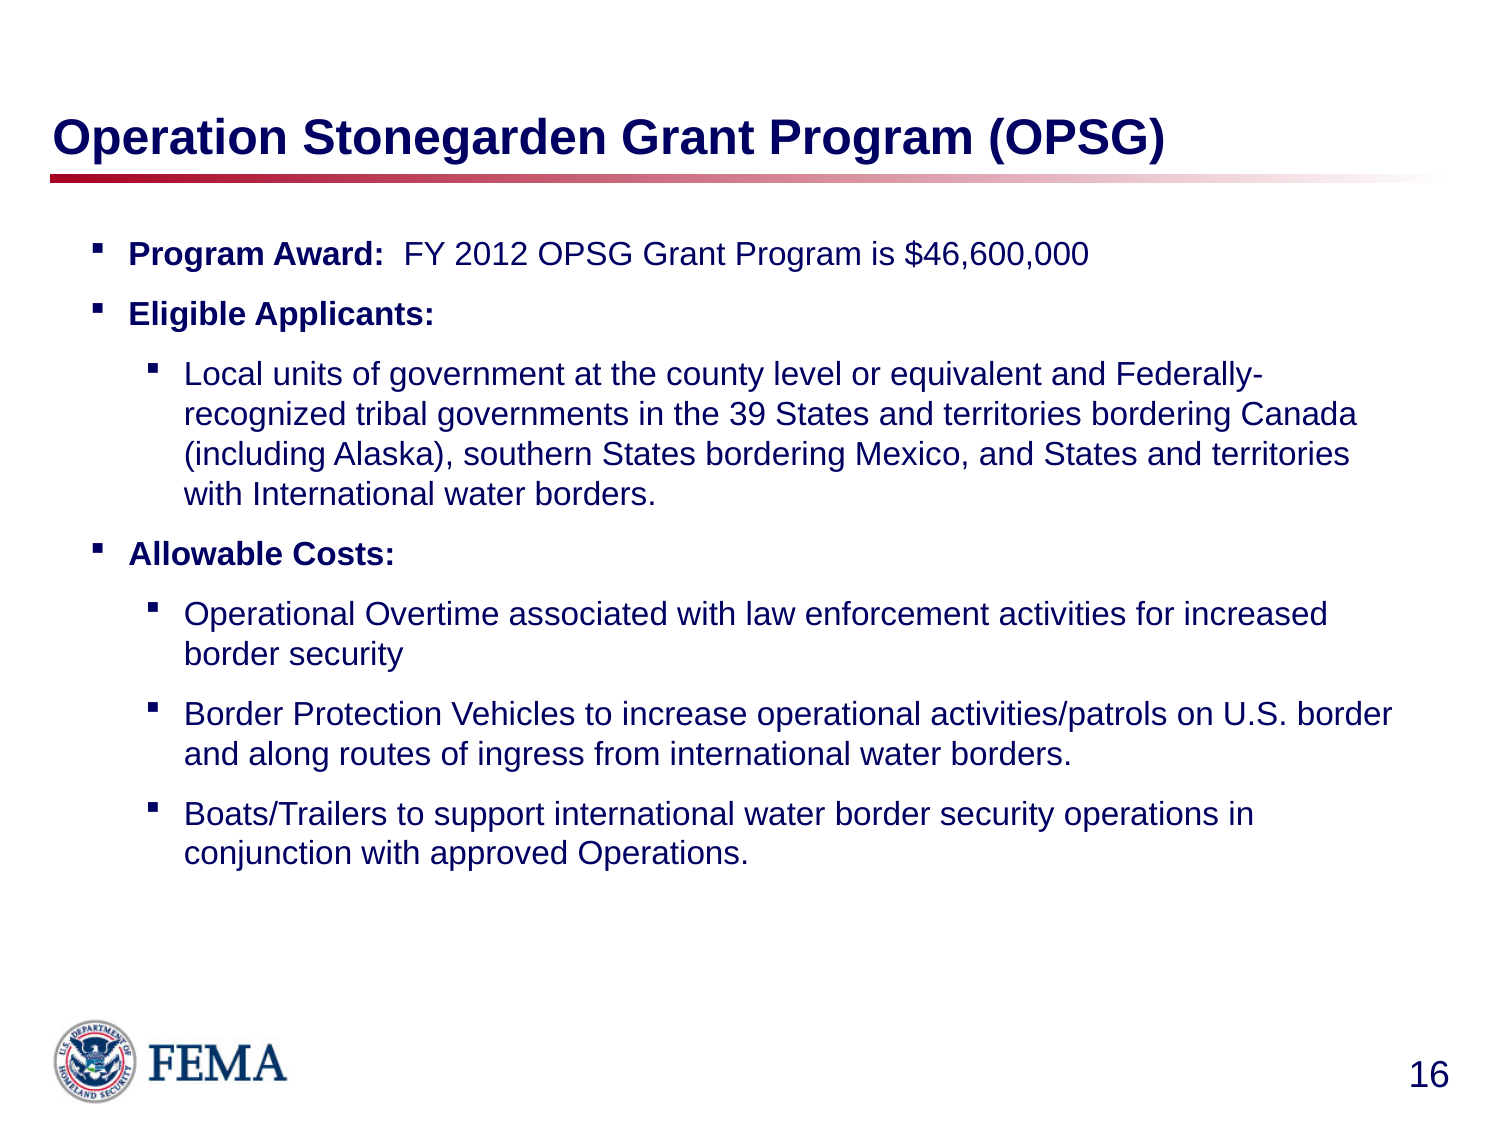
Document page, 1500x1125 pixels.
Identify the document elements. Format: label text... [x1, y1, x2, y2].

slide_number 16 [1099, 1024, 1451, 1103]
title Operation Stonegarden Grant Program (OPSG) [36, 0, 1435, 173]
picture [51, 1017, 290, 1106]
list Program Award: FY 2012 OPSG Grant Program is $46,600,000 Eligible Applicants: Local units of government at the county level or equivalent and Federally-recognized tribal governments in the 39 States and territories bordering Canada (including Alaska), southern States bordering Mexico, and States and territories with International water borders. Allowable Costs: Operational Overtime associated with law enforcement activities for increased border security Border Protection Vehicles to increase operational activities/patrols on U.S. border and along routes of ingress from international water borders. Boats/Trailers to support international water border security operations in conjunction with approved Operations. [74, 224, 1426, 968]
